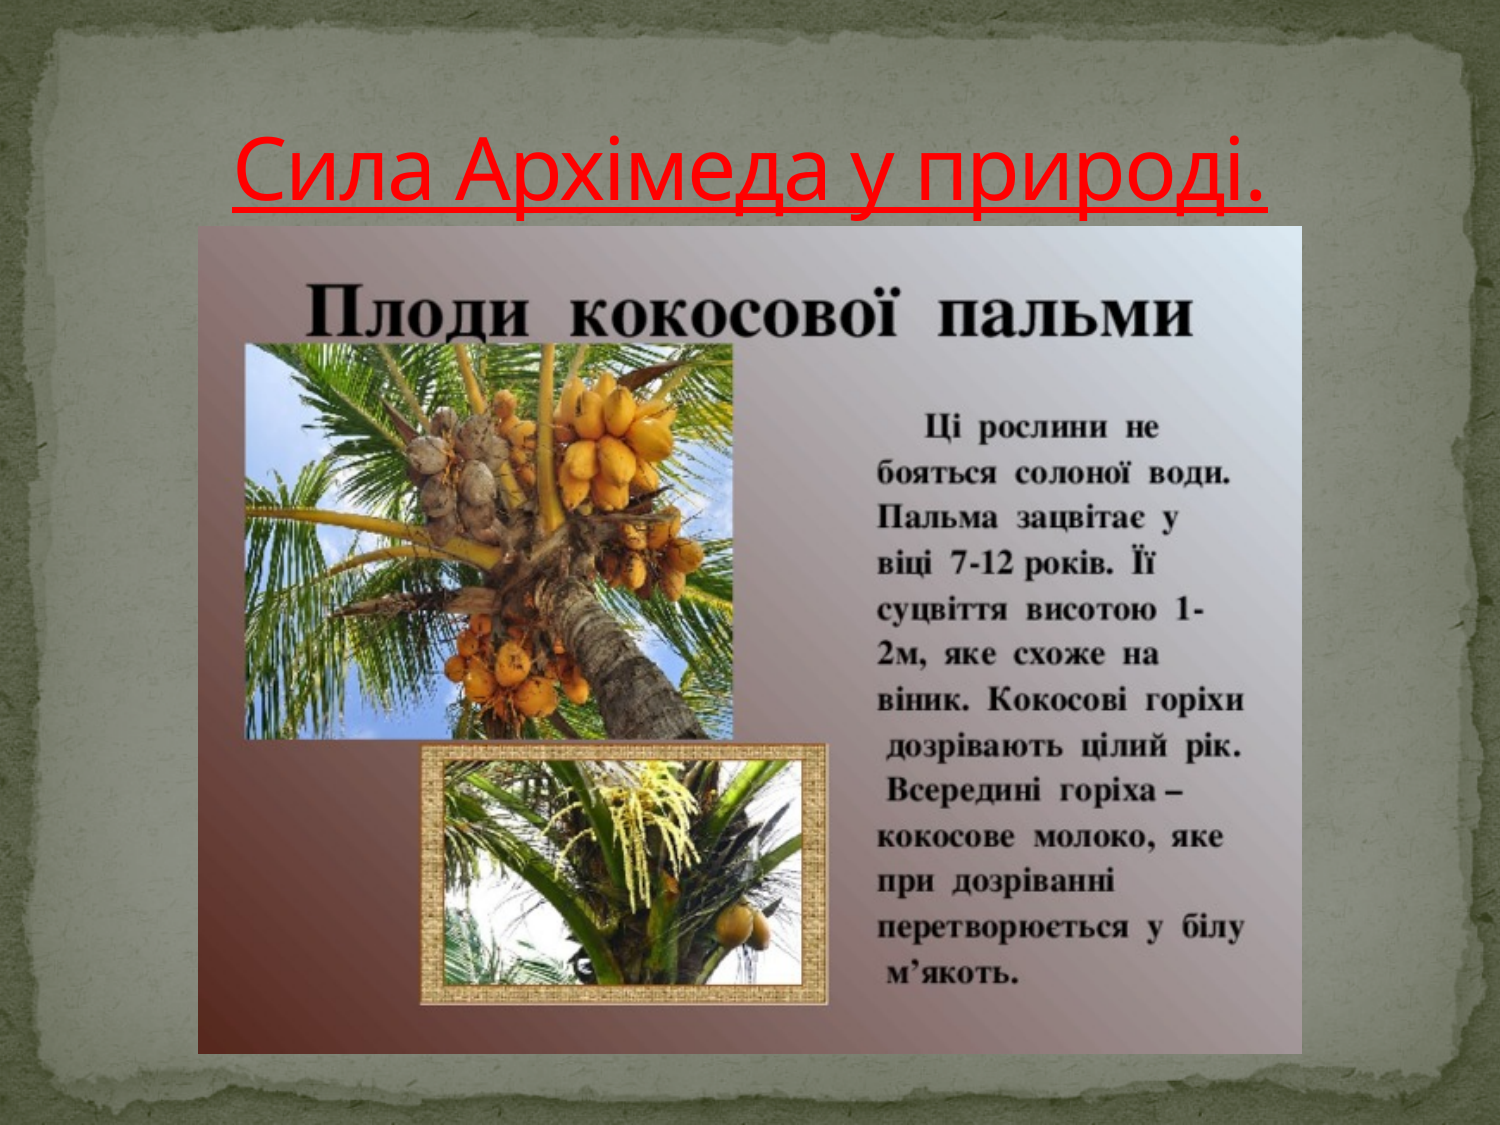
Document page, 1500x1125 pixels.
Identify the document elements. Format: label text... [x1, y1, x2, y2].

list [201, 229, 1300, 1051]
title Сила Архімеда у природі. [74, 24, 1425, 225]
